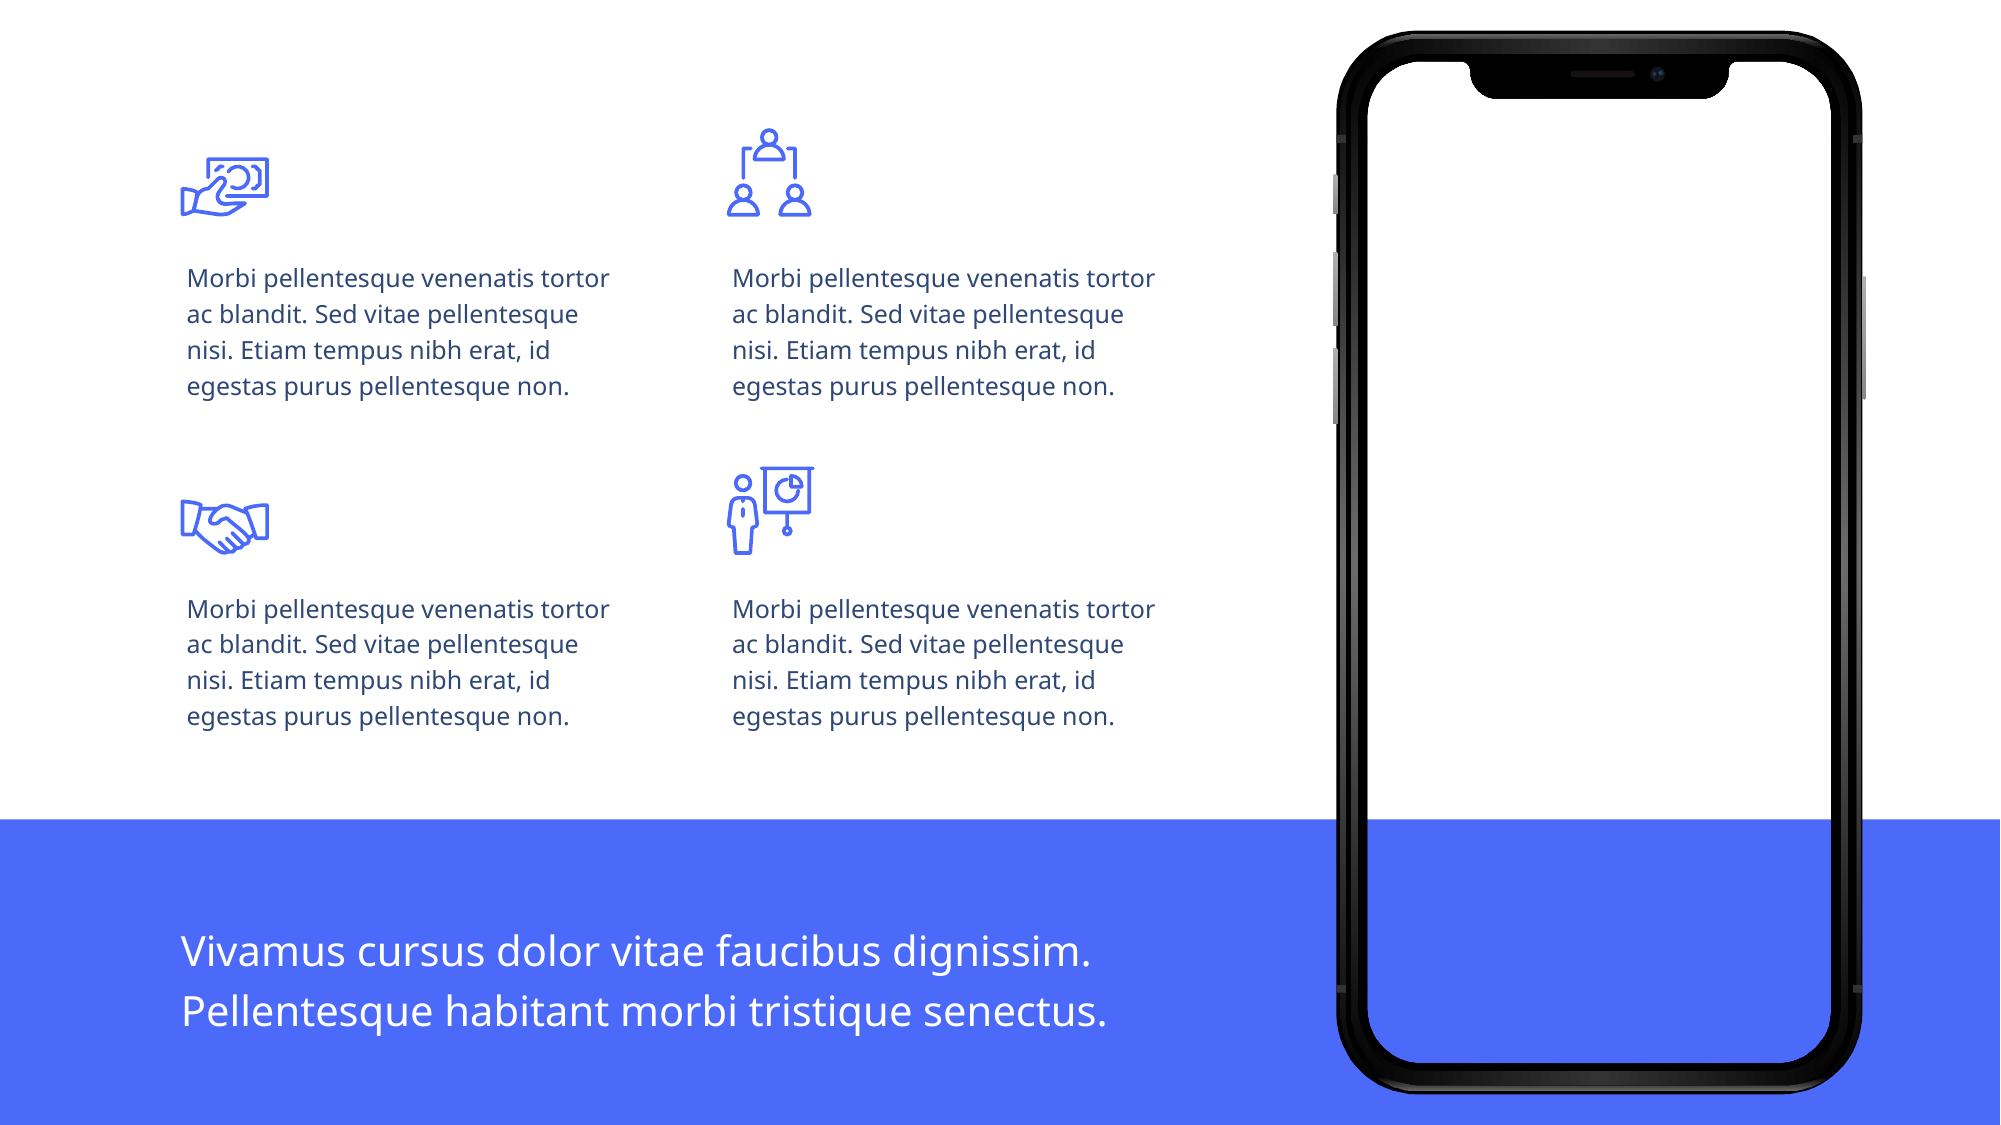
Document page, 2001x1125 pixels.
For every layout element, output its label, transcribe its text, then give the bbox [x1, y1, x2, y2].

text_box Morbi pellentesque venenatis tortor ac blandit. Sed vitae pellentesque nisi. Etiam tempus nibh erat, id egestas purus pellentesque non. [171, 579, 627, 739]
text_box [180, 499, 269, 555]
text_box Morbi pellentesque venenatis tortor ac blandit. Sed vitae pellentesque nisi. Etiam tempus nibh erat, id egestas purus pellentesque non. [717, 249, 1172, 408]
text_box Morbi pellentesque venenatis tortor ac blandit. Sed vitae pellentesque nisi. Etiam tempus nibh erat, id egestas purus pellentesque non. [171, 249, 627, 408]
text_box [726, 466, 815, 555]
text_box [0, 818, 2000, 1125]
text_box Morbi pellentesque venenatis tortor ac blandit. Sed vitae pellentesque nisi. Etiam tempus nibh erat, id egestas purus pellentesque non. [717, 579, 1172, 739]
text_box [1332, 30, 1867, 1095]
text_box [726, 128, 812, 217]
text_box Vivamus cursus dolor vitae faucibus dignissim. Pellentesque habitant morbi tristique senectus. [166, 907, 1166, 1042]
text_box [180, 157, 269, 217]
